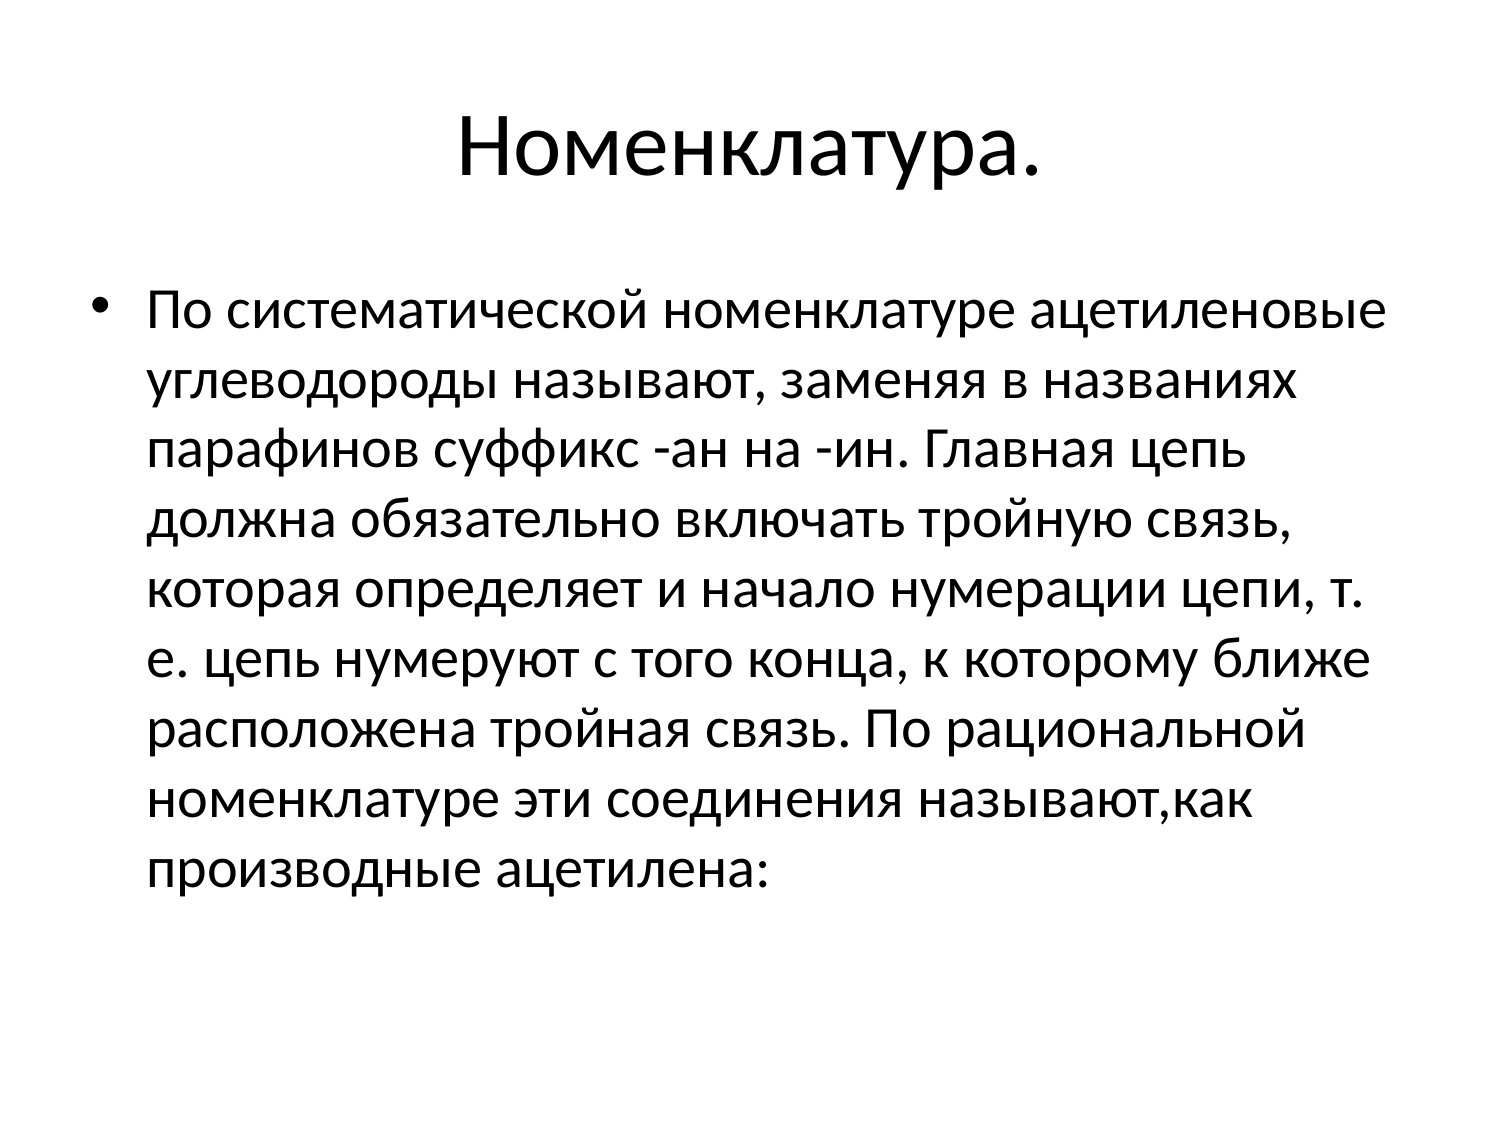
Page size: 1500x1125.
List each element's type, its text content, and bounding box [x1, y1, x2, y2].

list По систематической номенклатуре ацетиленовые углеводороды называют, заменяя в названиях парафинов суффикс -ан на -ин. Главная цепь должна обязательно включать тройную связь, которая определяет и начало нумерации цепи, т. е. цепь нумеруют с того конца, к которому ближе расположена тройная связь. По рациональной номенклатуре эти соединения называют,как производные ацетилена: [75, 262, 1425, 1005]
title Номенклатура. [75, 45, 1425, 233]
